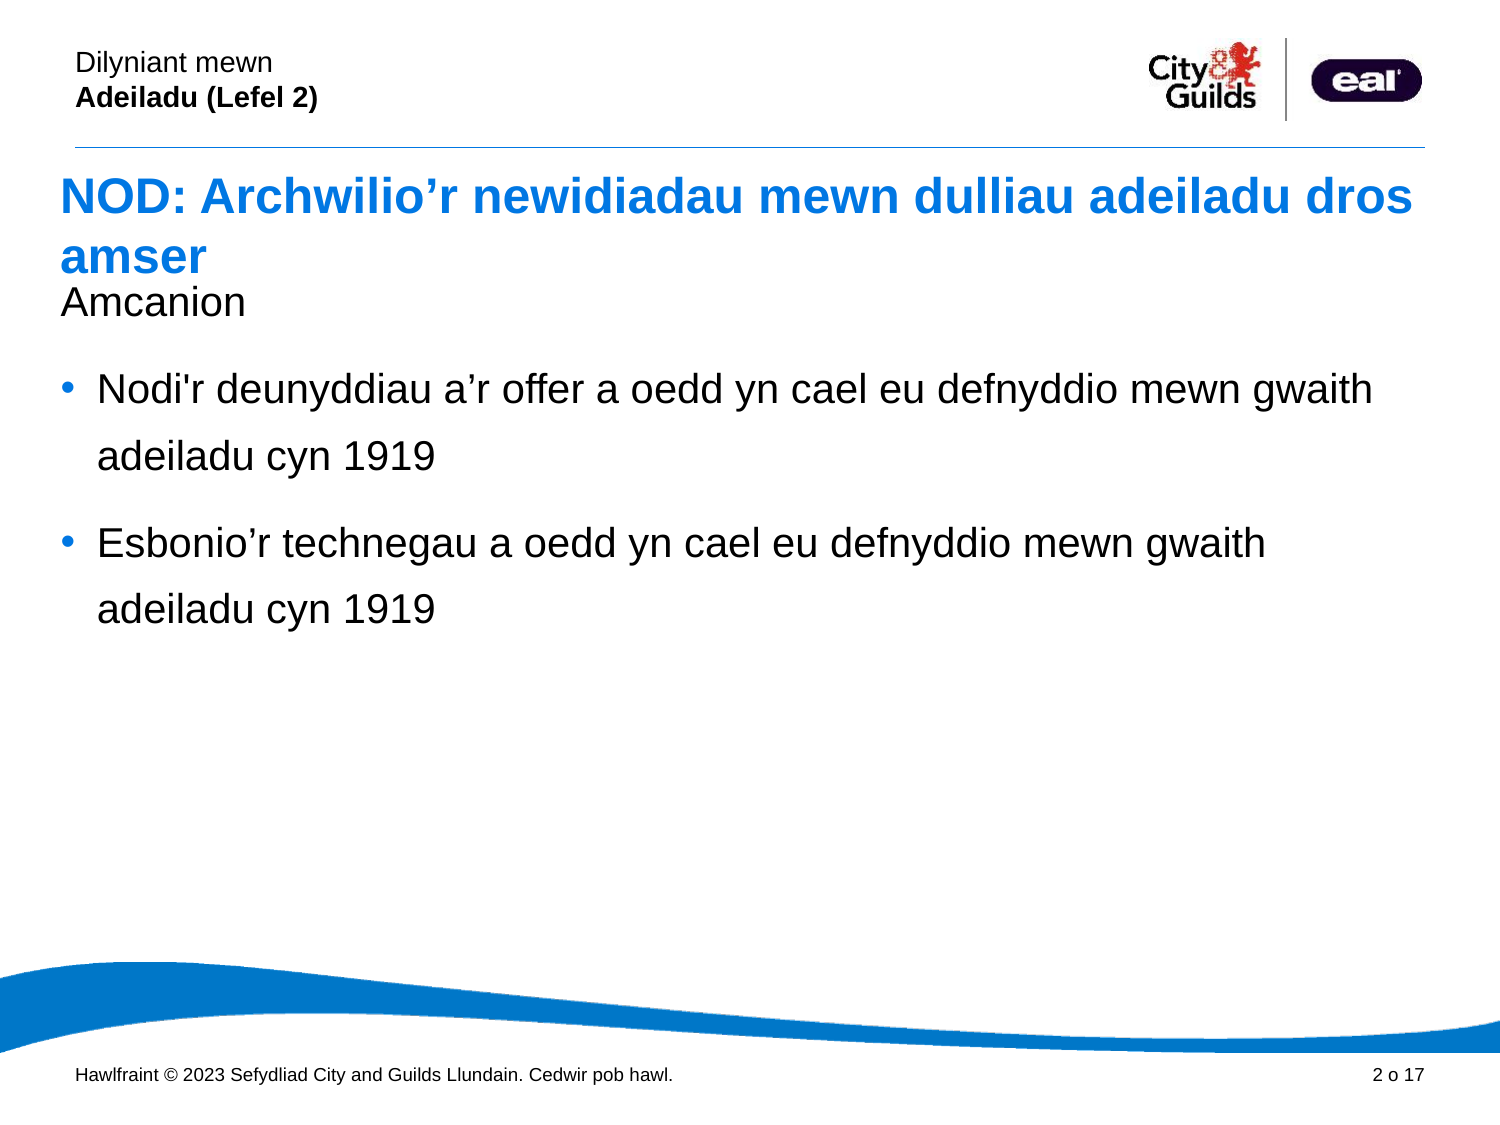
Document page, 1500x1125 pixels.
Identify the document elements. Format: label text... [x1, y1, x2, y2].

picture [0, 962, 1500, 1053]
list Amcanion Nodi'r deunyddiau a’r offer a oedd yn cael eu defnyddio mewn gwaith adeiladu cyn 1919 Esbonio’r technegau a oedd yn cael eu defnyddio mewn gwaith adeiladu cyn 1919 [60, 258, 1410, 897]
picture [1149, 38, 1422, 121]
title NOD: Archwilio’r newidiadau mewn dulliau adeiladu dros amser [60, 163, 1440, 227]
